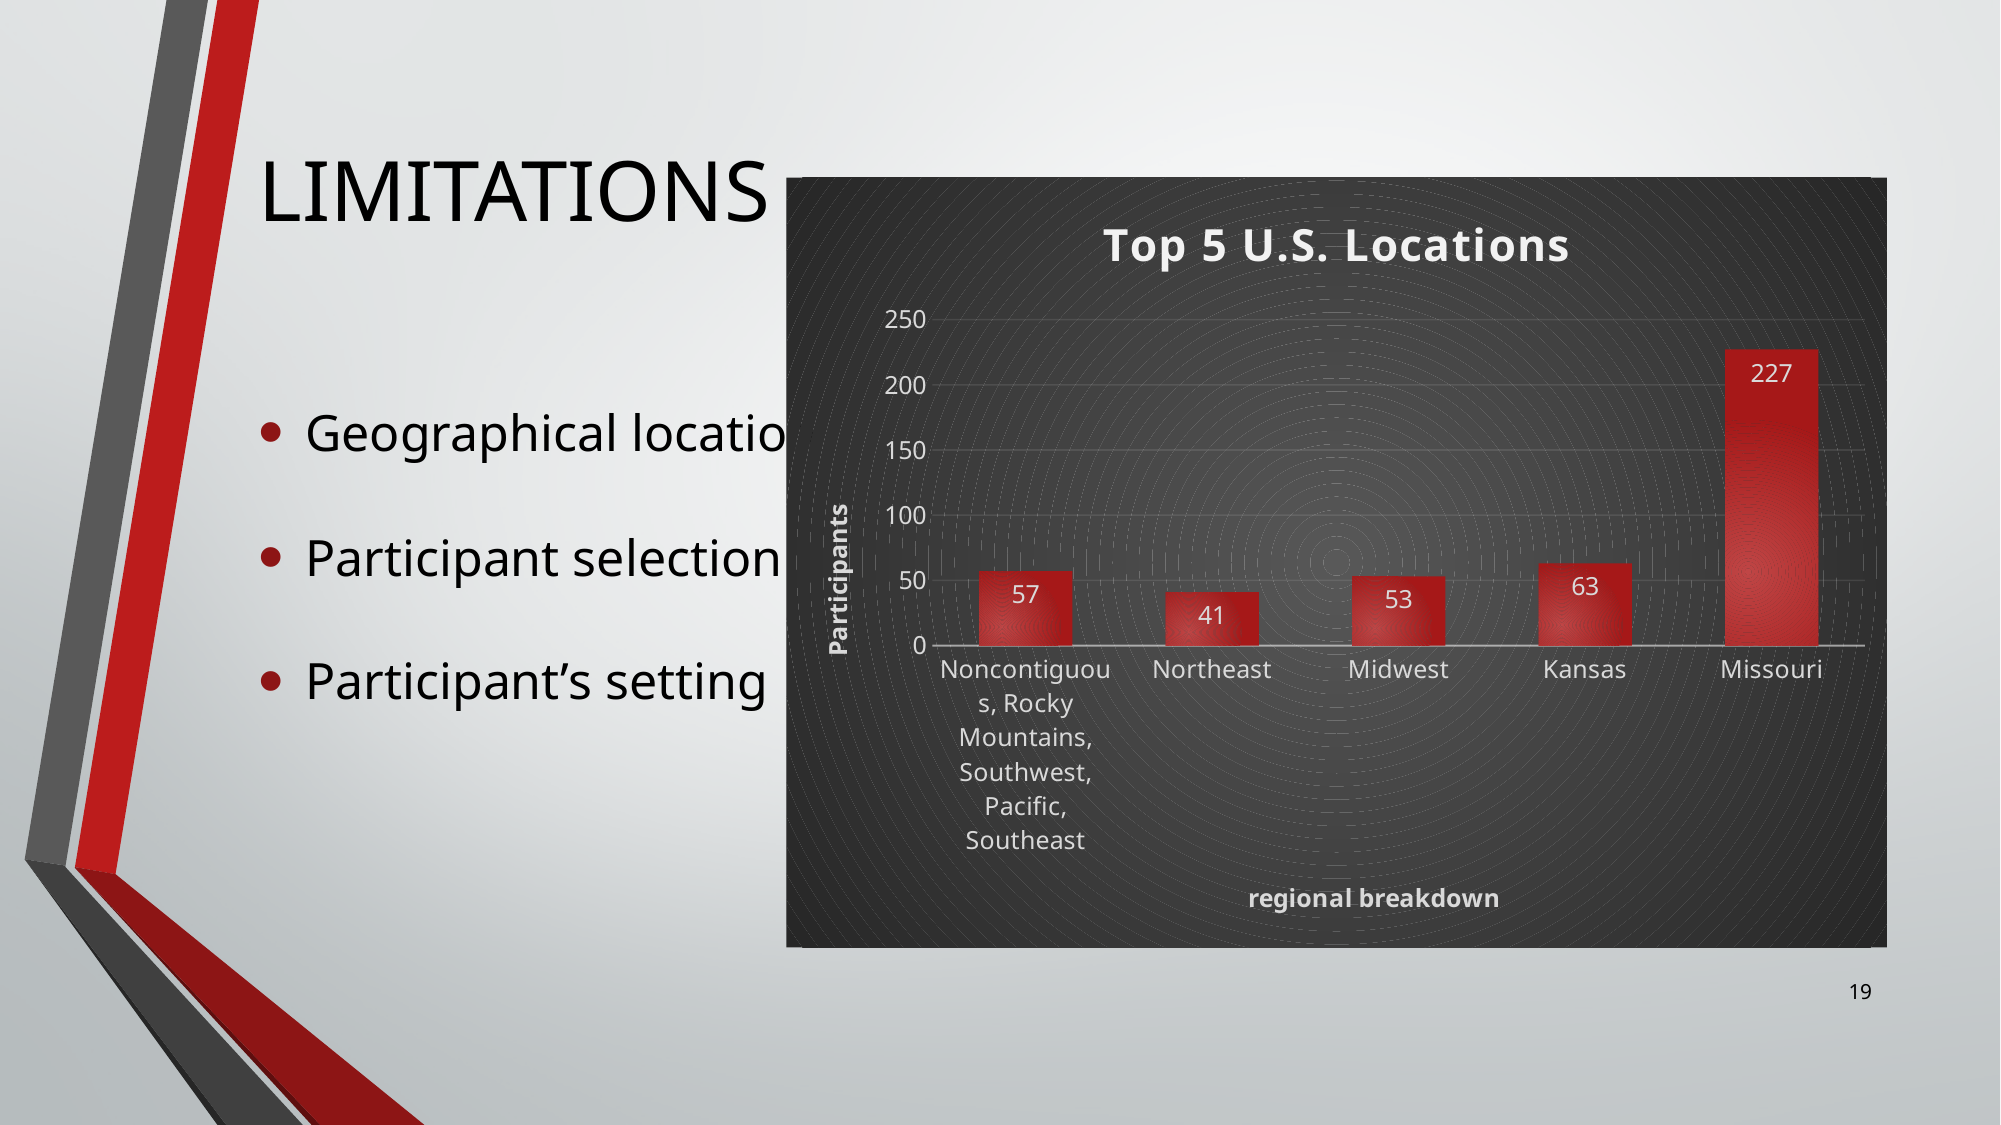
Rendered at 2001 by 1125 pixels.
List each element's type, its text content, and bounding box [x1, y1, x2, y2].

title LIMITATIONS [243, 112, 1887, 264]
list Geographical location Participant selection Participant’s setting [243, 299, 1887, 1013]
slide_number 19 [1796, 962, 1887, 1023]
chart [786, 177, 1888, 948]
